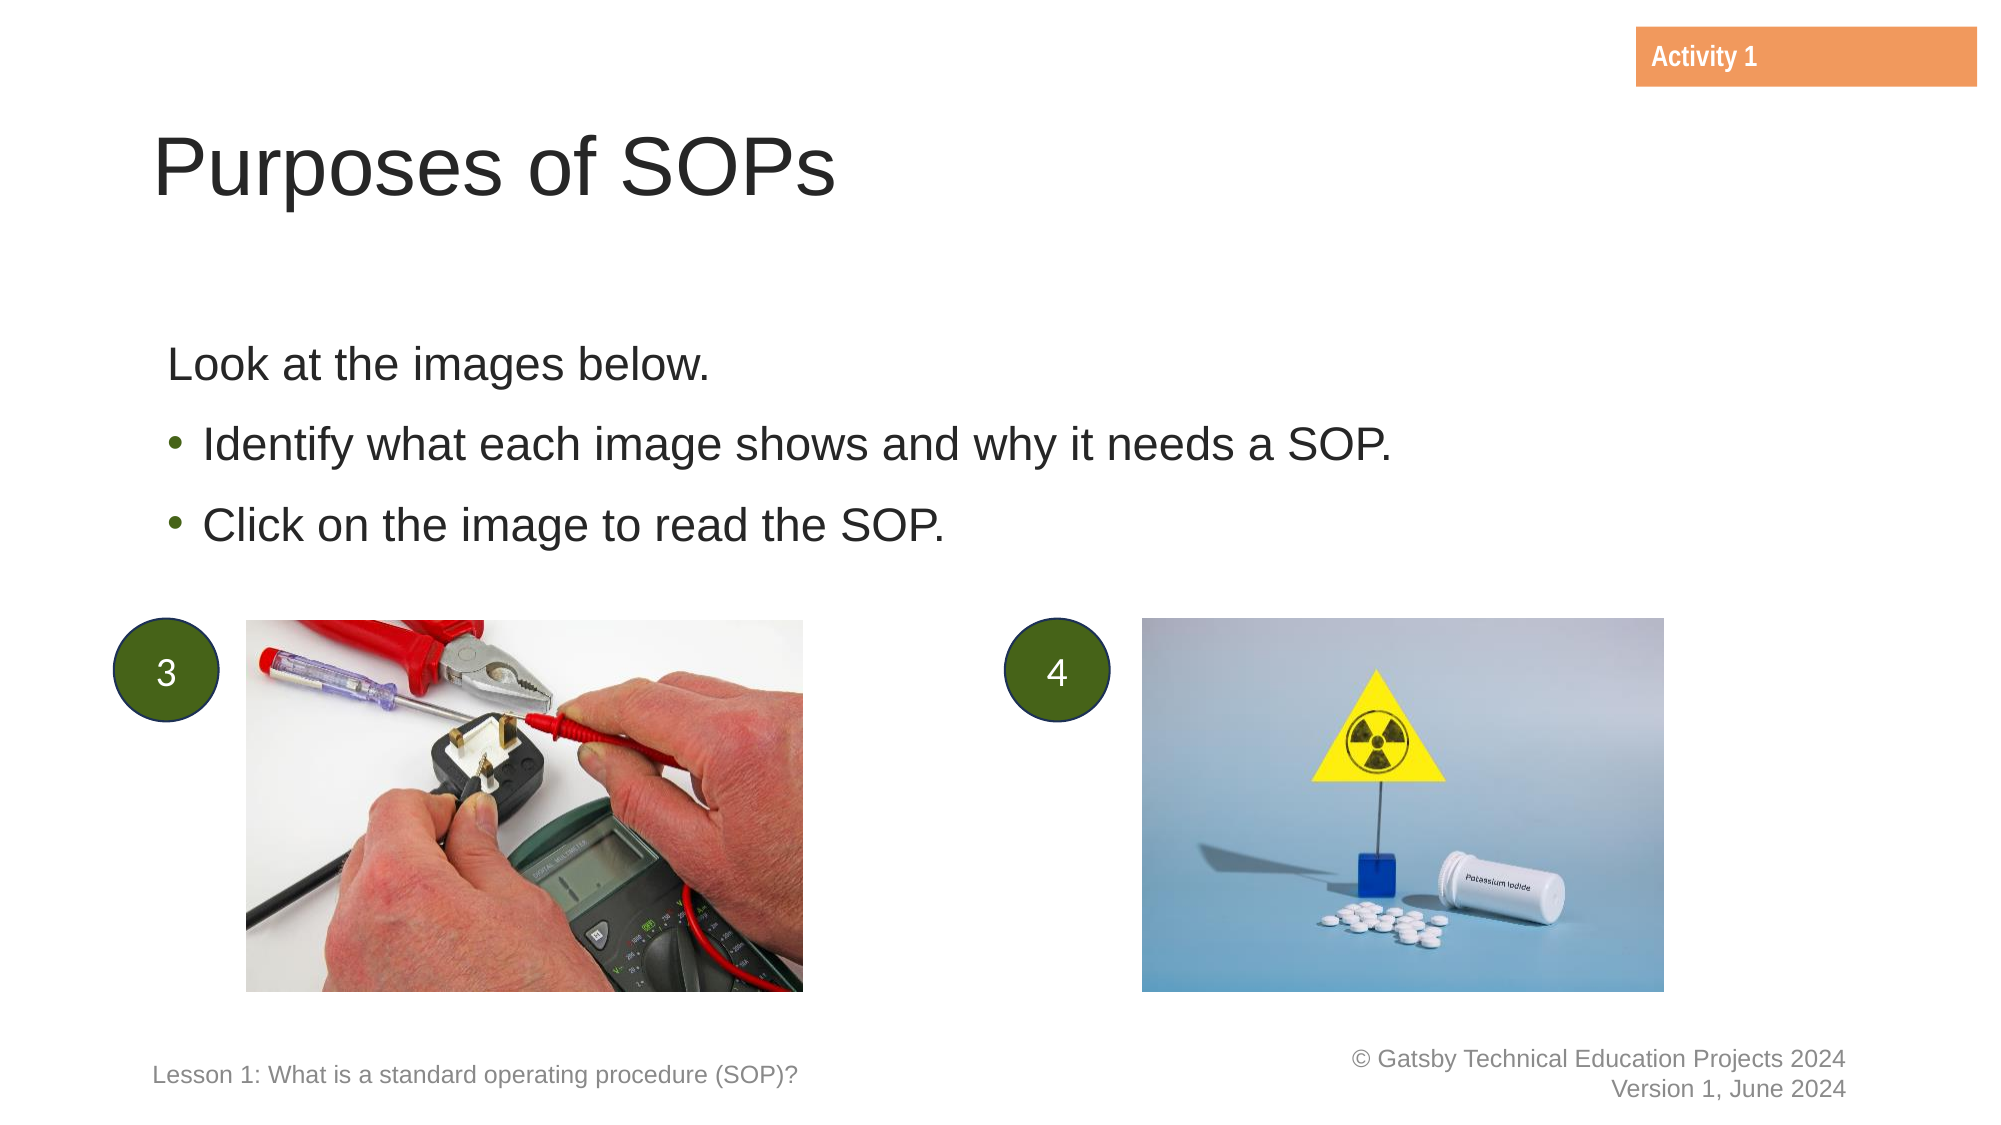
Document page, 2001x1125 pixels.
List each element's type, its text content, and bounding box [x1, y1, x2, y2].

picture [246, 620, 803, 992]
text_box 3 [112, 617, 220, 723]
title Purposes of SOPs [137, 59, 1863, 278]
list Lesson 1: What is a standard operating procedure (SOP)? [137, 1042, 829, 1103]
list Activity 1 [1636, 26, 1978, 87]
text_box 4 [1003, 617, 1111, 723]
list Look at the images below. Identify what each image shows and why it needs a SOP. Click on the image to read the SOP. [137, 299, 1819, 582]
picture [1141, 618, 1664, 992]
